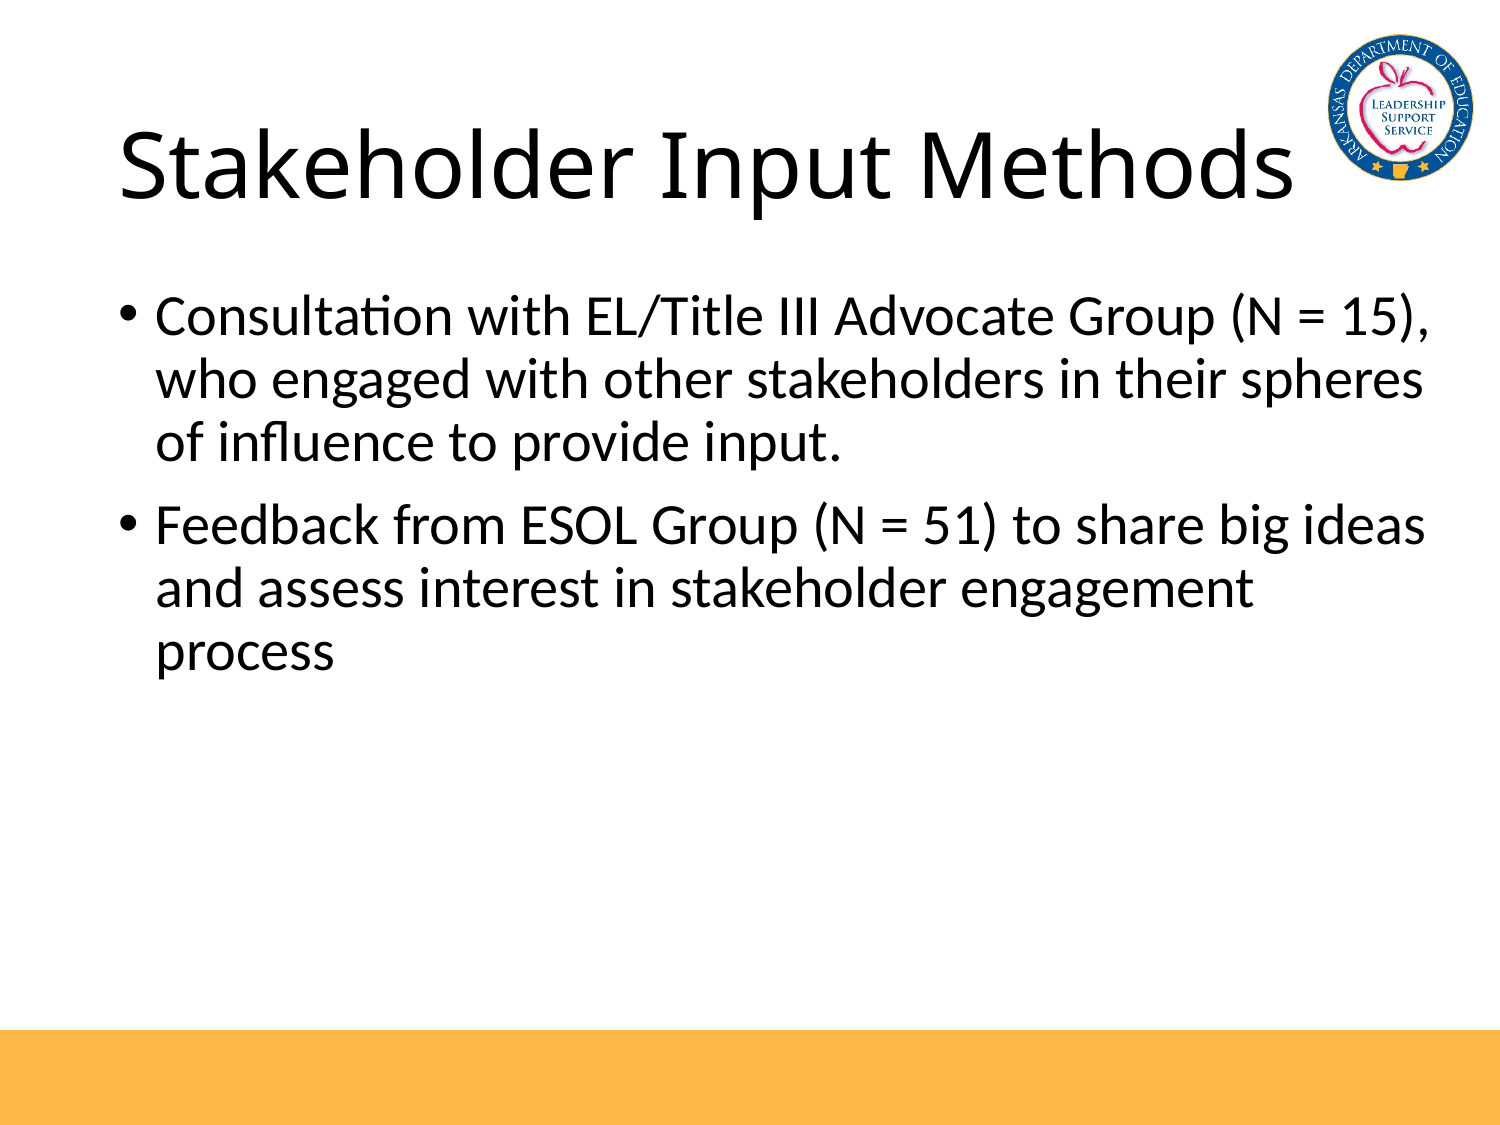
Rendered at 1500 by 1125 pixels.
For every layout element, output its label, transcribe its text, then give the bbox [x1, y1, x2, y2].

list Consultation with EL/Title III Advocate Group (N = 15), who engaged with other stakeholders in their spheres of influence to provide input. Feedback from ESOL Group (N = 51) to share big ideas and assess interest in stakeholder engagement process [103, 277, 1458, 992]
picture [1327, 34, 1478, 181]
title Stakeholder Input Methods [103, 59, 1397, 277]
